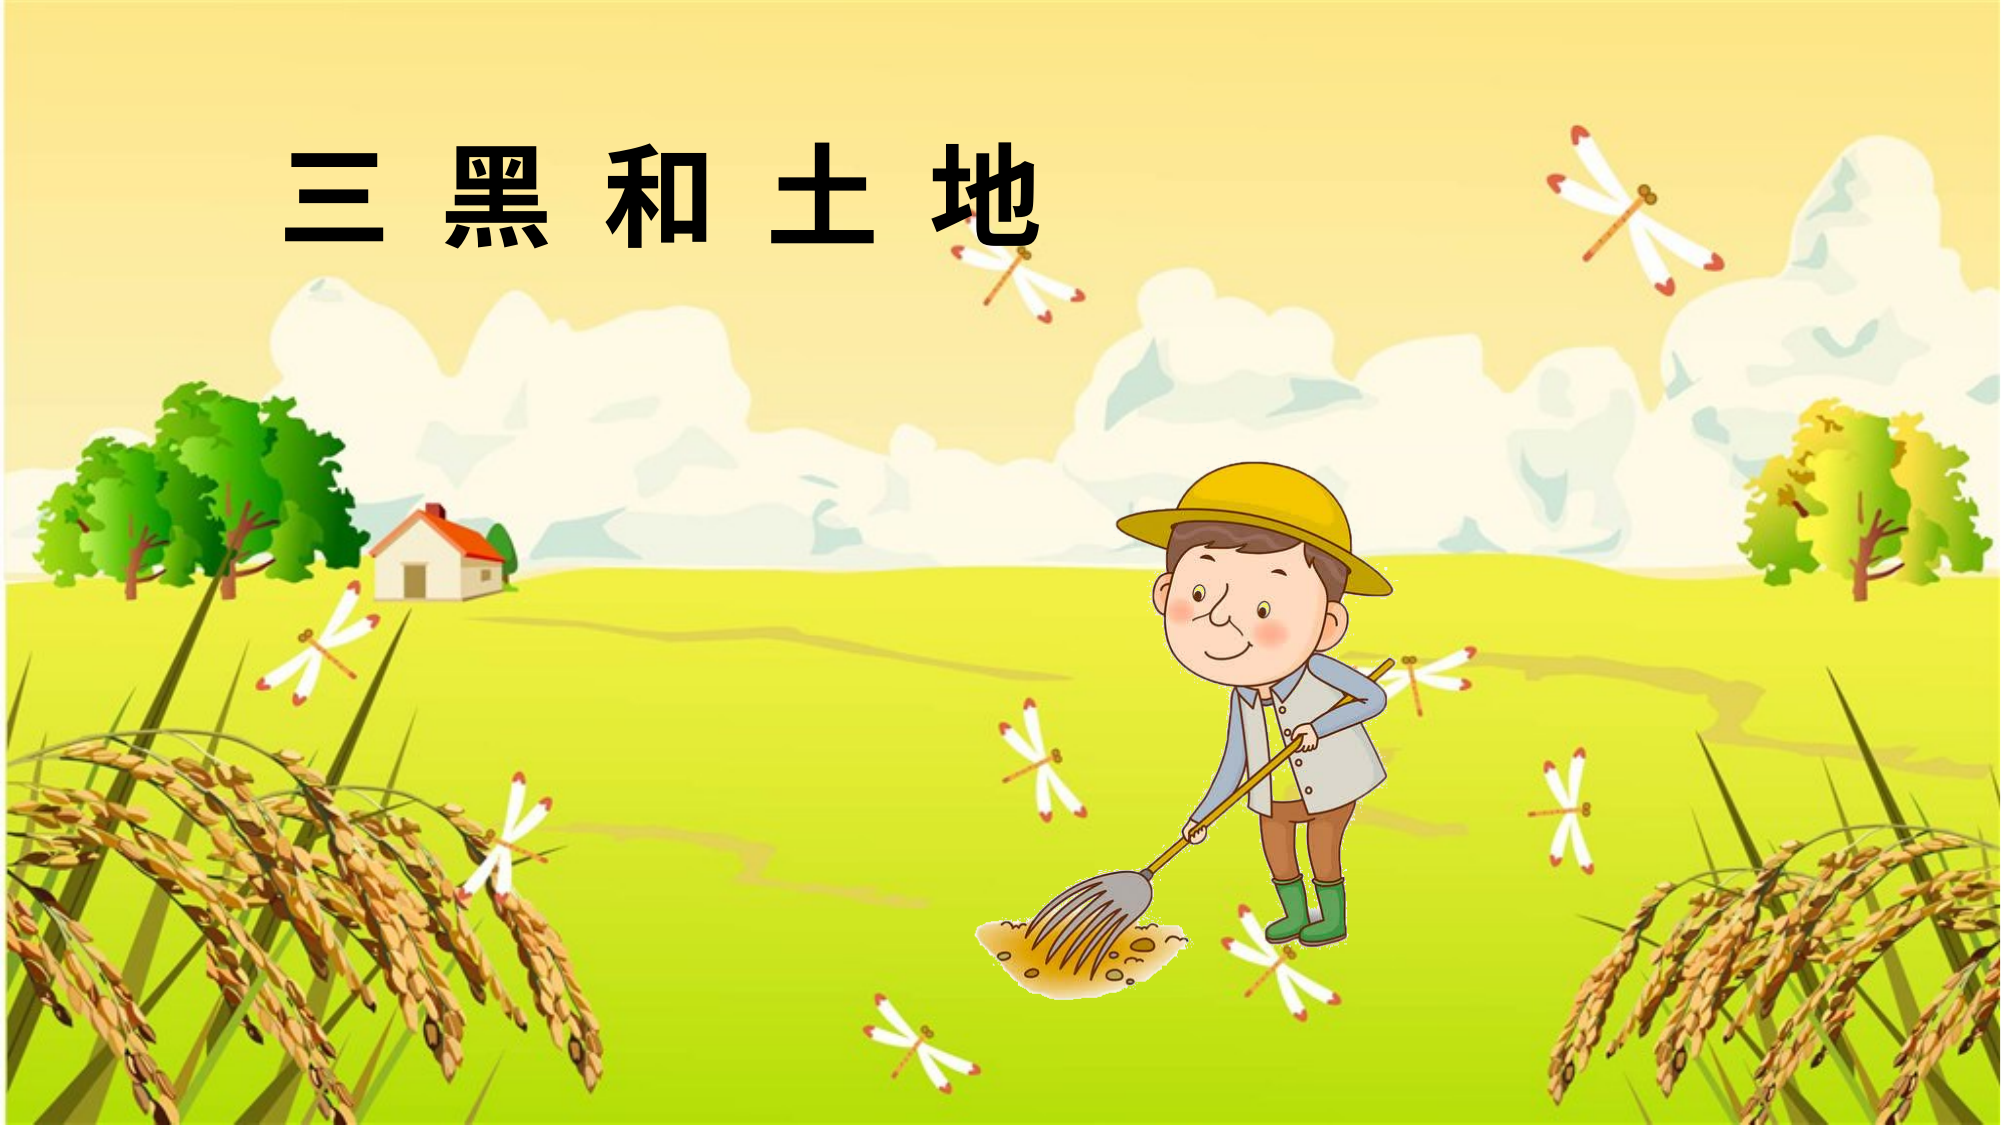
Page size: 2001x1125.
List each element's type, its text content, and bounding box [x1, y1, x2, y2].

title 三 黑 和 土 地 [0, 119, 1545, 268]
picture [0, 0, 2001, 1125]
